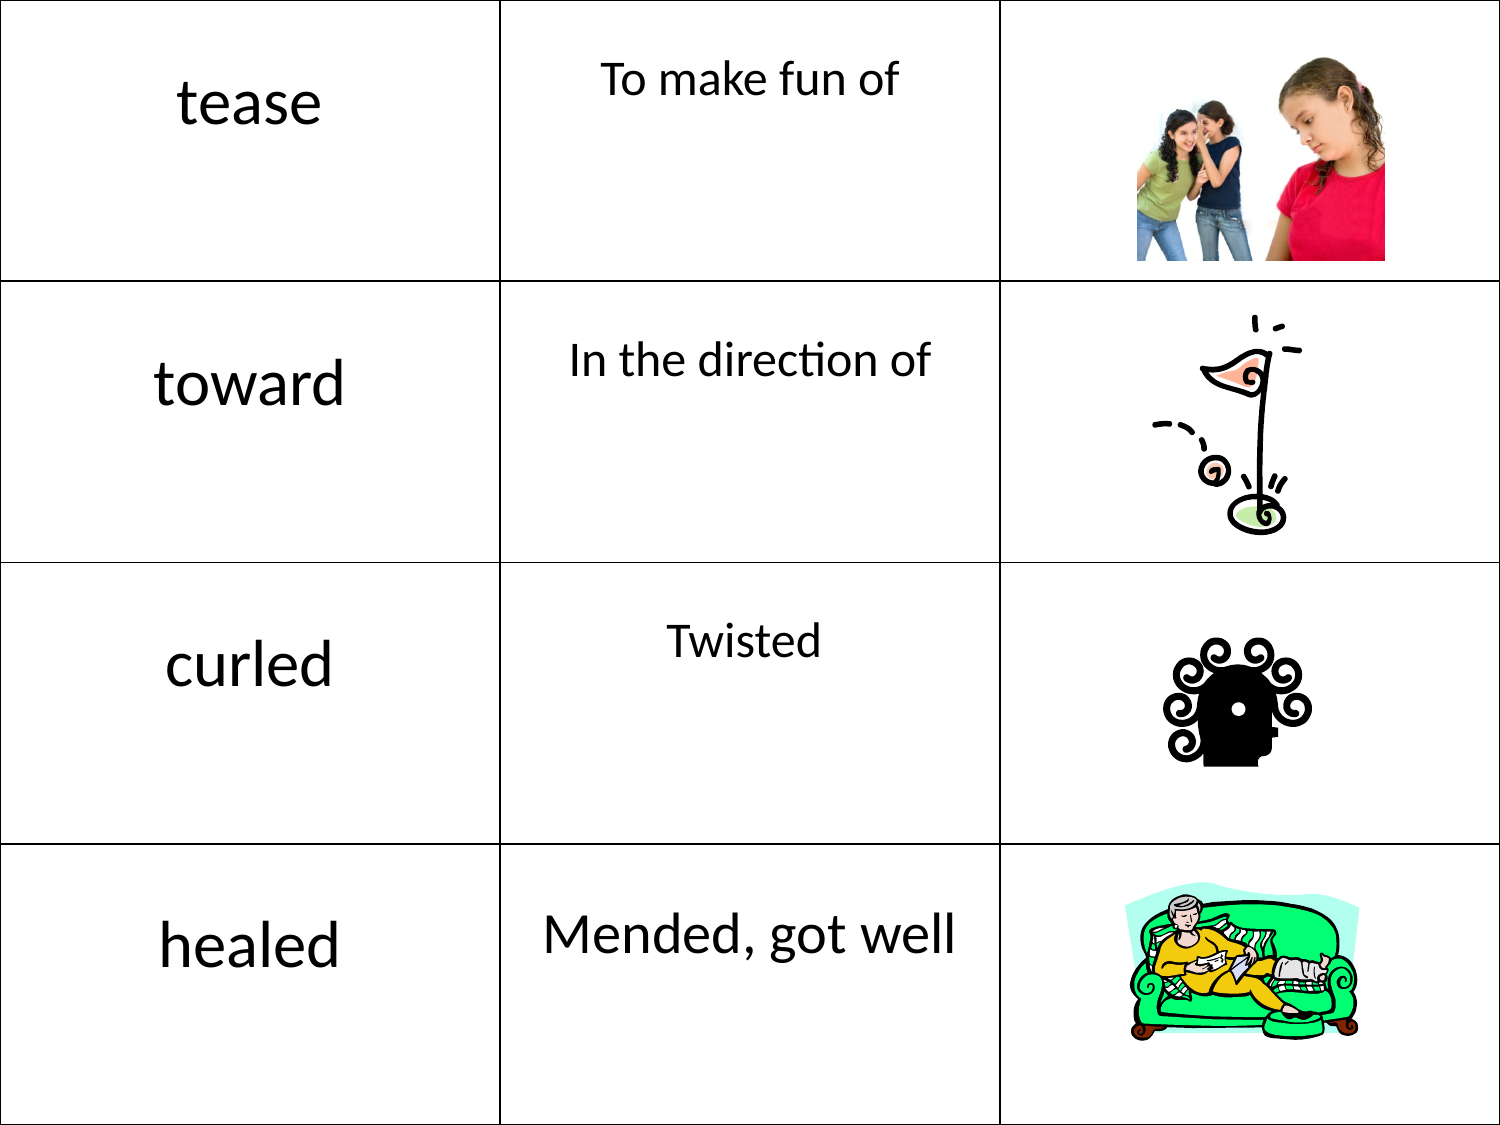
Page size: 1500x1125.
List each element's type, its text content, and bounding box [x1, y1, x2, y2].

picture [1124, 874, 1360, 1042]
picture [1137, 49, 1385, 261]
picture [1149, 312, 1305, 538]
table_cell Twisted [501, 563, 999, 843]
table_header [1001, 1, 1499, 280]
picture [1162, 637, 1313, 767]
table_cell toward [1, 282, 499, 562]
table_cell In the direction of [501, 282, 999, 562]
table_header tease [1, 1, 499, 280]
table_cell healed [1, 845, 499, 1124]
table_header To make fun of [501, 1, 999, 280]
table_cell Mended, got well [501, 845, 999, 1124]
table_cell [1001, 282, 1499, 562]
table_cell [1001, 563, 1499, 843]
table_cell [1001, 845, 1499, 1124]
table_cell curled [1, 563, 499, 843]
